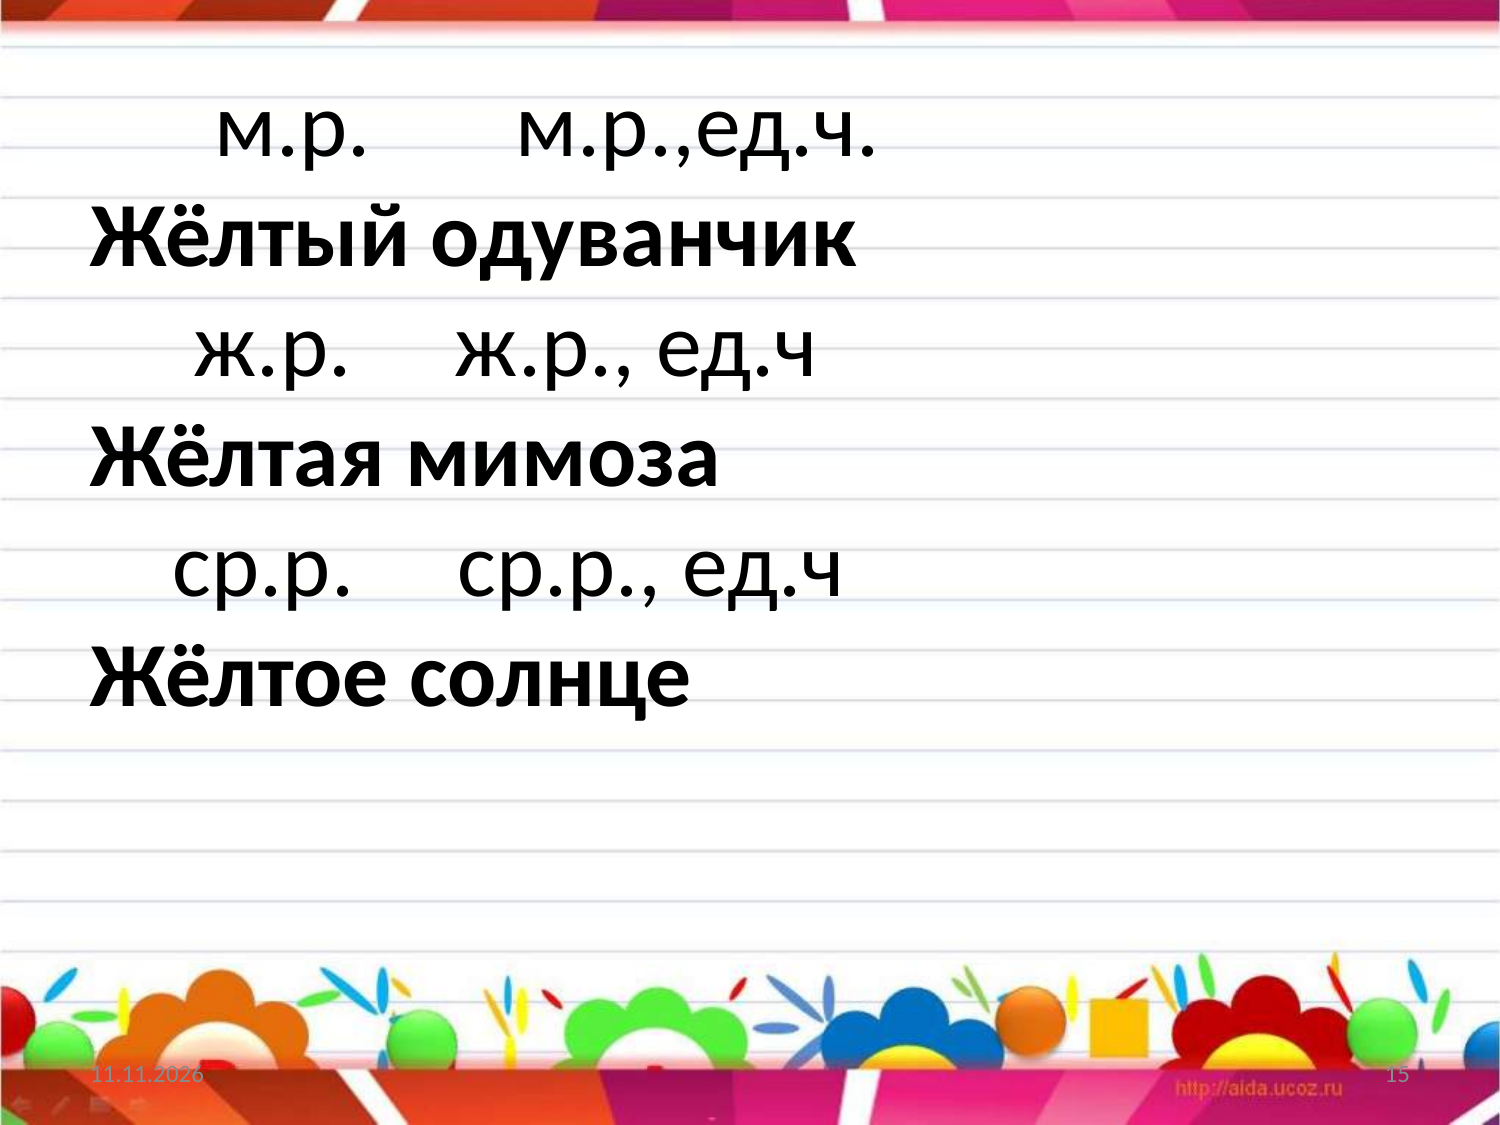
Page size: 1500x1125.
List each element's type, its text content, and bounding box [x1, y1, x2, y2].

title м.р. м.р.,ед.ч. Жёлтый одуванчик ж.р. ж.р., ед.ч Жёлтая мимоза ср.р. ср.р., ед.ч Жёлтое солнце [74, 44, 1426, 965]
slide_number 15 [1074, 1042, 1425, 1103]
picture [0, 0, 1500, 1125]
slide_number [75, 1042, 425, 1103]
